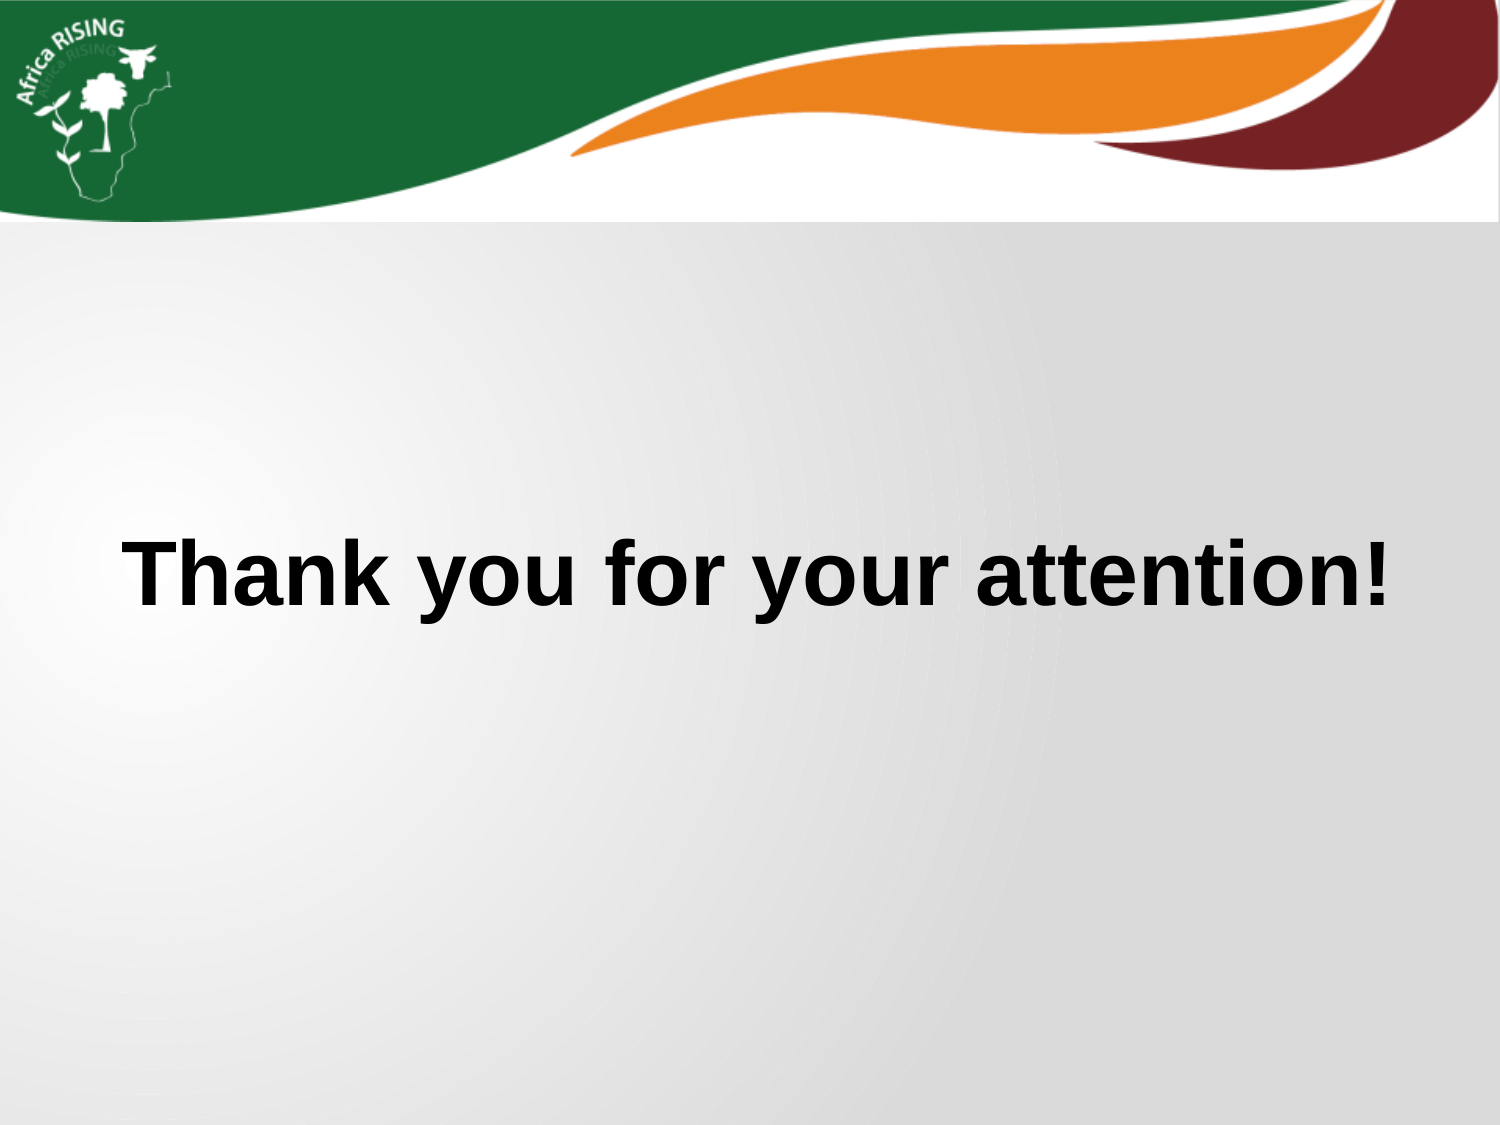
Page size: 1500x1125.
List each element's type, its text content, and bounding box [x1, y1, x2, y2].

list Thank you for your attention! [87, 500, 1475, 638]
picture [0, 0, 1499, 222]
